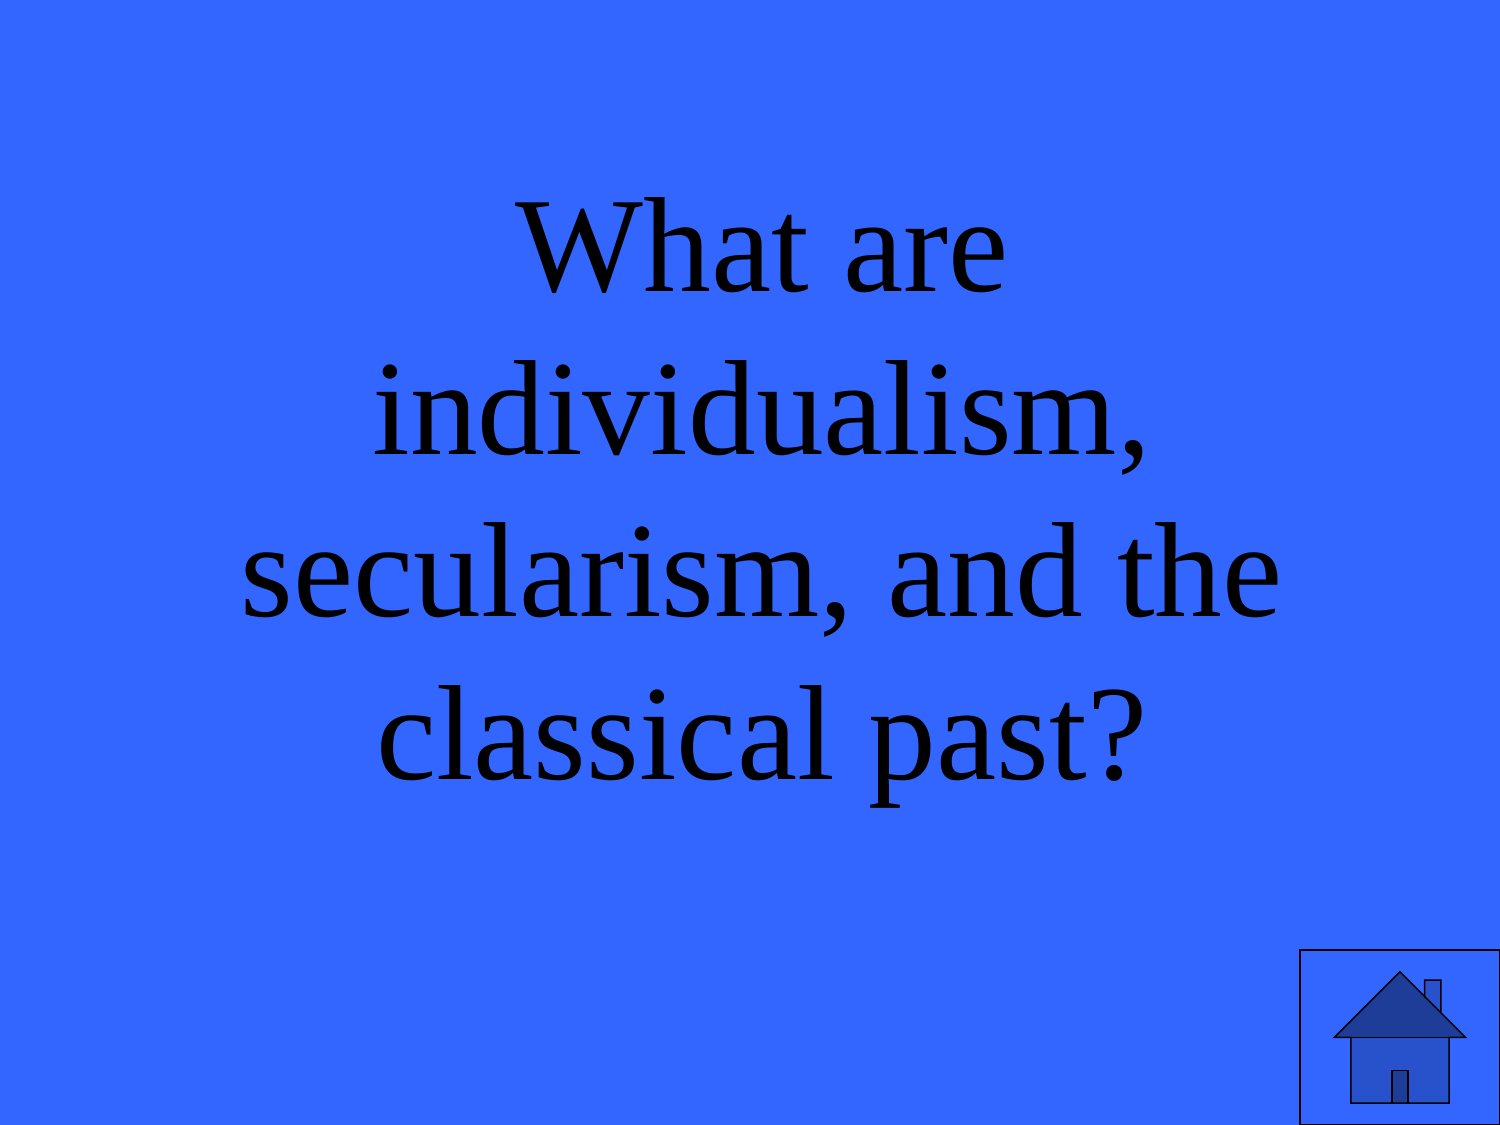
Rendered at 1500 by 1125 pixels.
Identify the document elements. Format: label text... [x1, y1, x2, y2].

text_box [1299, 950, 1500, 1125]
title What are individualism, secularism, and the classical past? [99, 125, 1425, 838]
